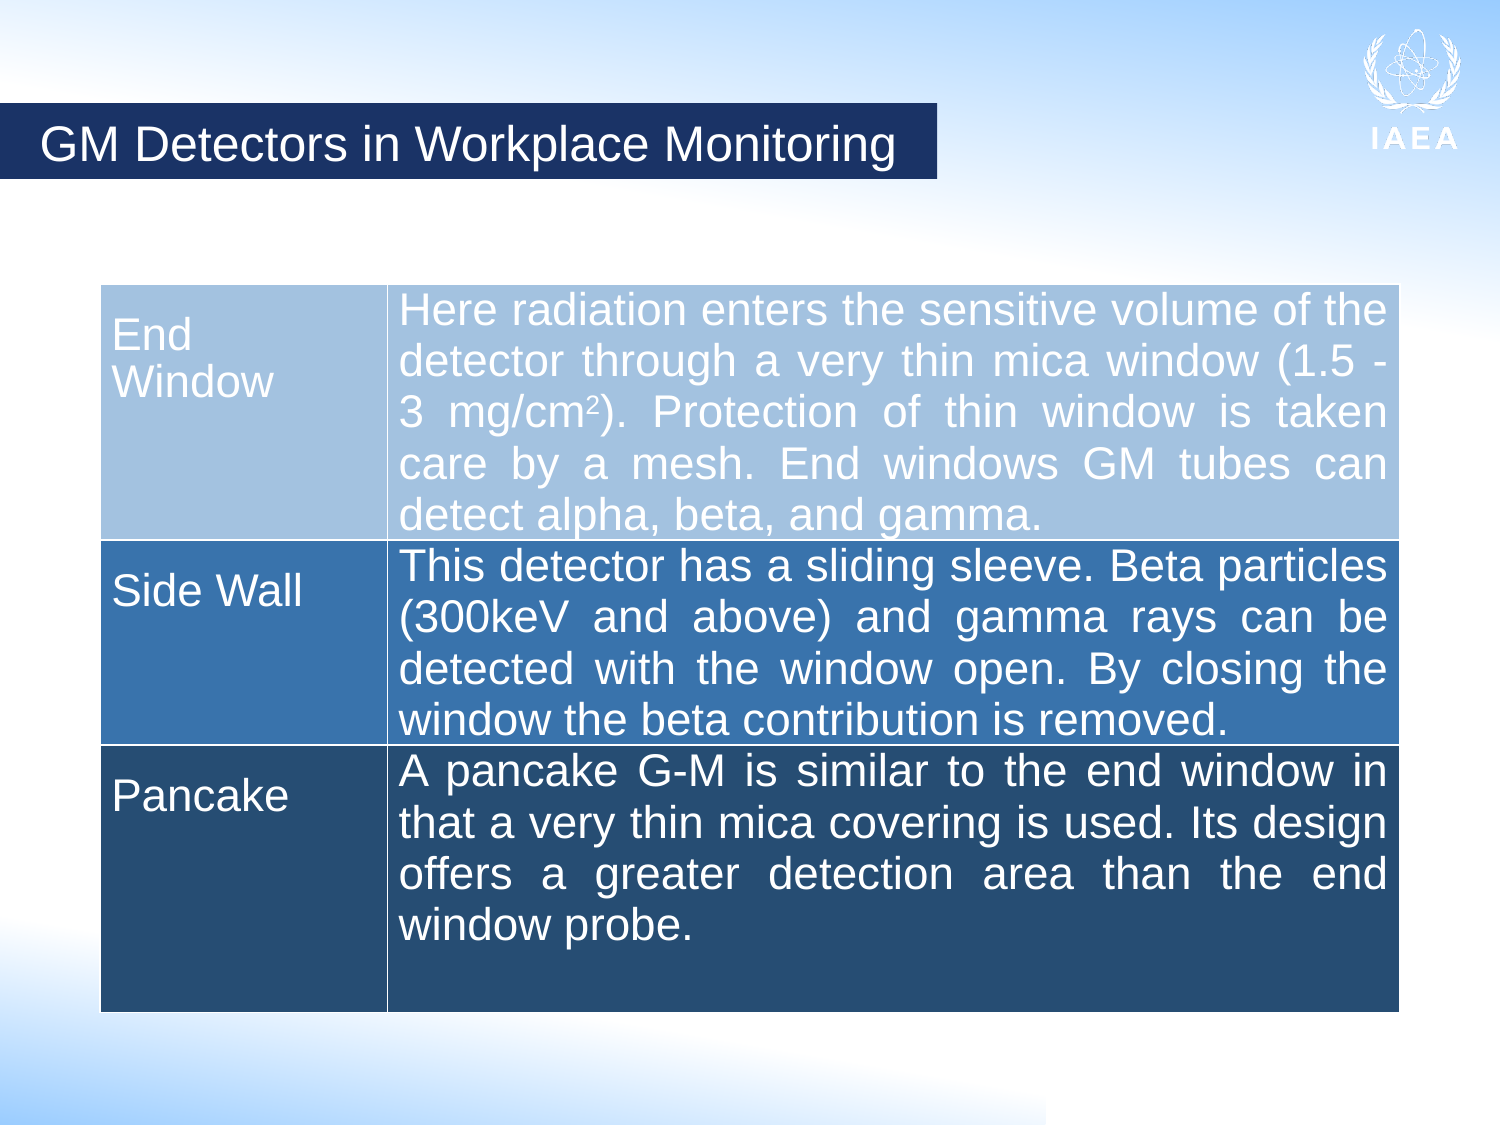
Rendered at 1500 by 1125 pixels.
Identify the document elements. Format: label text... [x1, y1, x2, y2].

table_header Here radiation enters the sensitive volume of the detector through a very thin mica window (1.5 - 3 mg/cm2). Protection of thin window is taken care by a mesh. End windows GM tubes can detect alpha, beta, and gamma. [388, 285, 1399, 539]
table_cell This detector has a sliding sleeve. Beta particles (300keV and above) and gamma rays can be detected with the window open. By closing the window the beta contribution is removed. [388, 541, 1399, 744]
table_cell Pancake [101, 746, 387, 1012]
table_header End Window [101, 285, 387, 539]
text_box GM Detectors in Workplace Monitoring [0, 101, 939, 181]
picture [1363, 29, 1461, 149]
table_cell A pancake G-M is similar to the end window in that a very thin mica covering is used. Its design offers a greater detection area than the end window probe. [388, 746, 1399, 1012]
table_cell Side Wall [101, 541, 387, 744]
